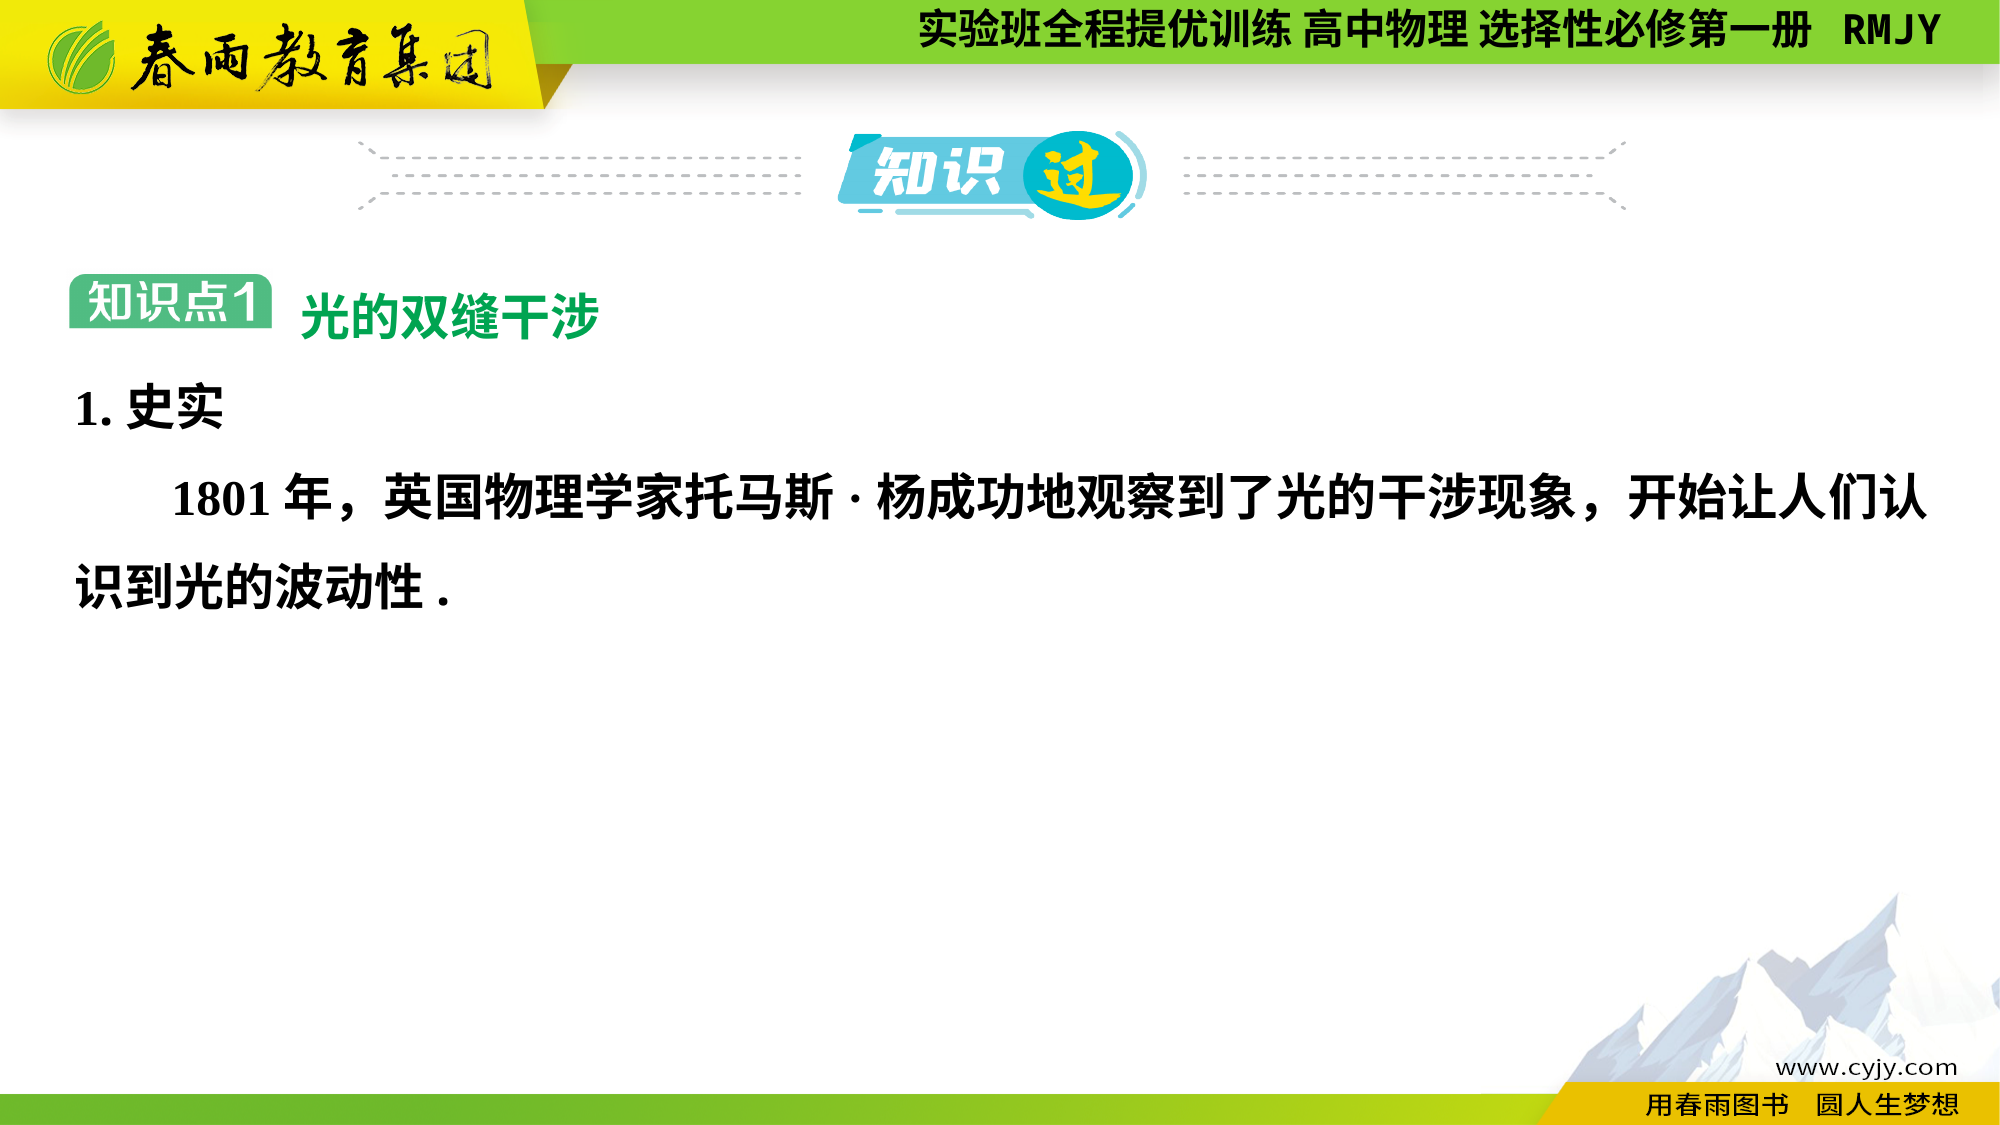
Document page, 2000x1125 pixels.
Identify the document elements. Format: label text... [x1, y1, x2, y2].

list 光的双缝干涉 1.史实 1801年，英国物理学家托马斯·杨成功地观察到了光的干涉现象，开始让人们认识到光的波动性. [59, 248, 1944, 627]
picture [0, 0, 2000, 1125]
